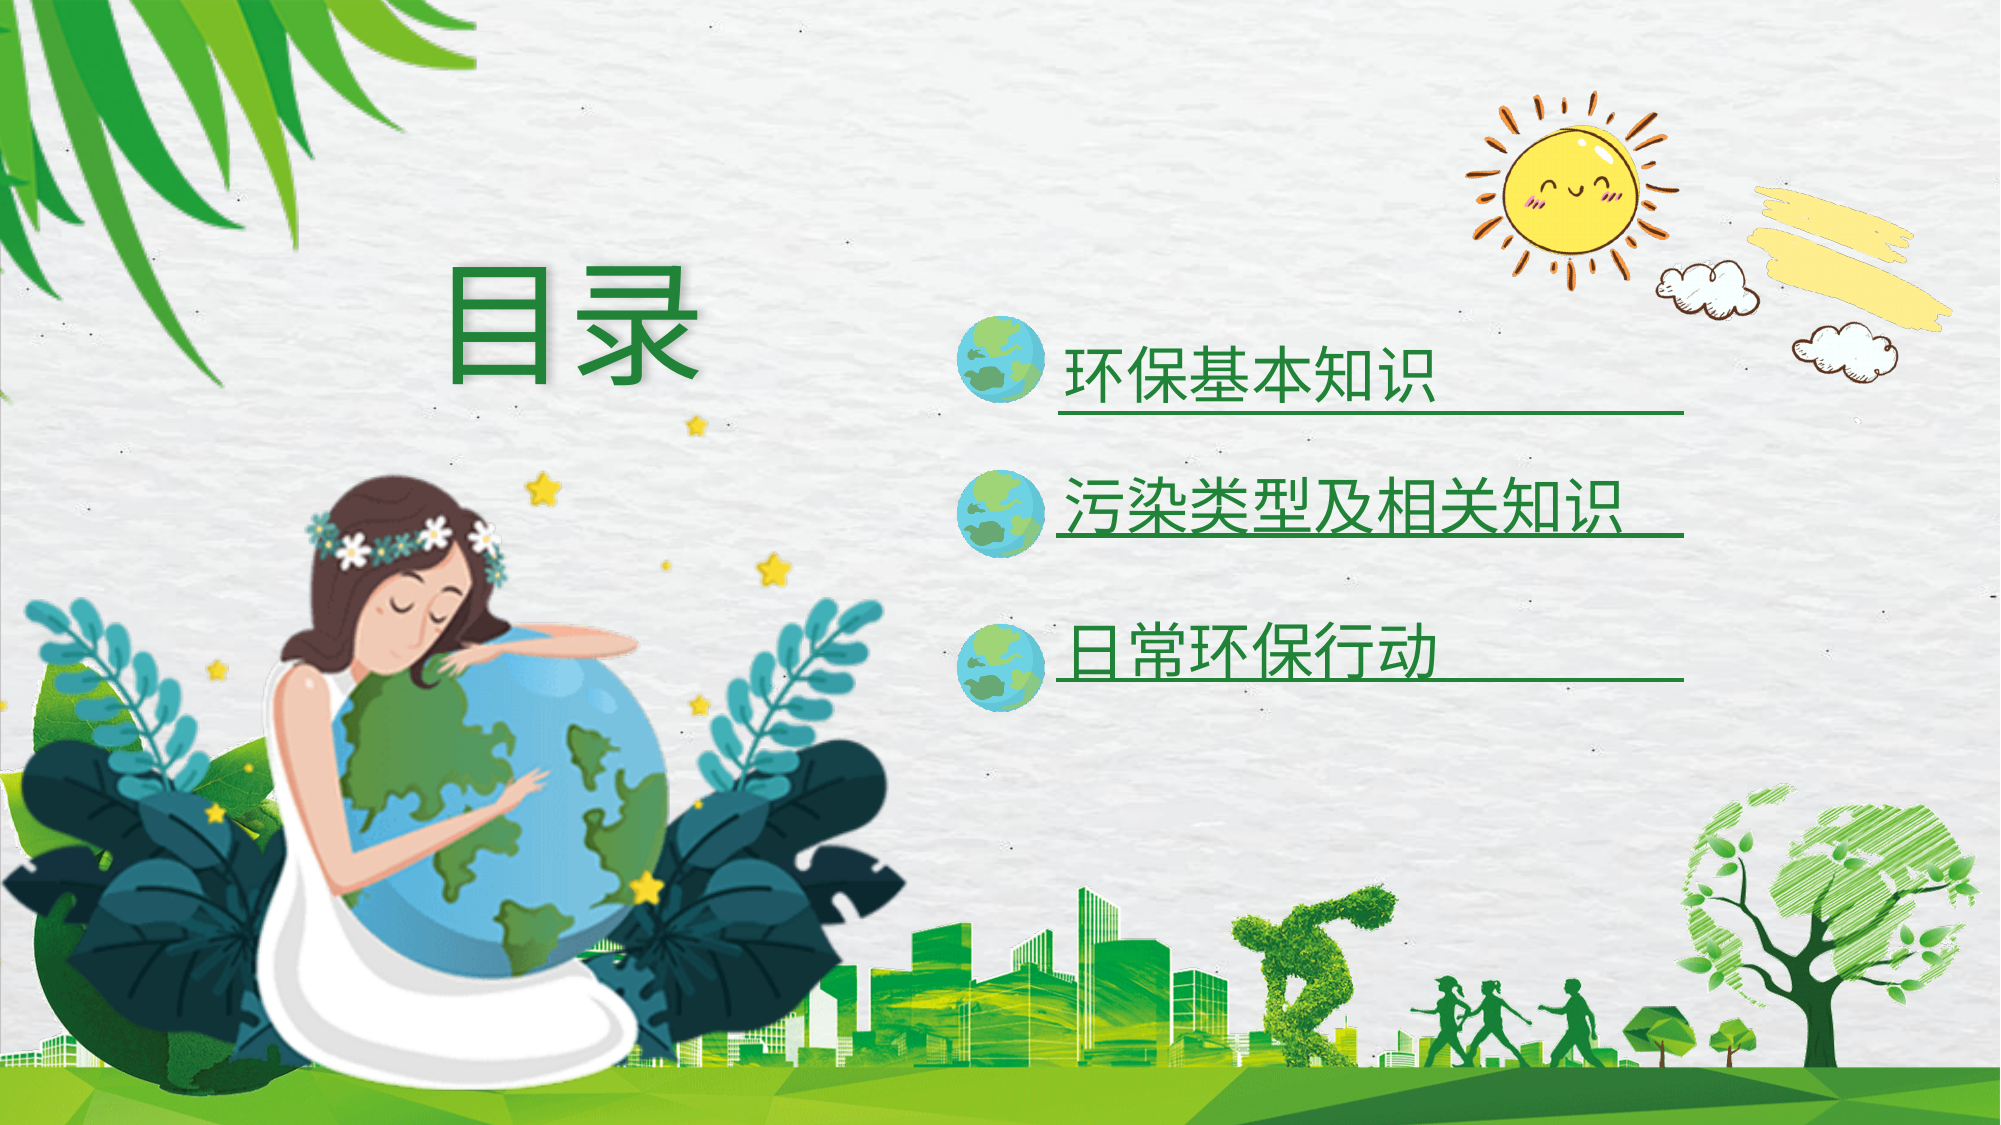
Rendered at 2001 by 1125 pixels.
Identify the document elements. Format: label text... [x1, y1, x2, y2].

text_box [1049, 459, 1684, 551]
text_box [1049, 328, 1684, 420]
picture [948, 461, 1053, 566]
picture [948, 307, 1053, 412]
picture [1433, 57, 1980, 440]
picture [0, 0, 2000, 1125]
text_box 目录 [593, 229, 729, 398]
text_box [1049, 604, 1684, 696]
